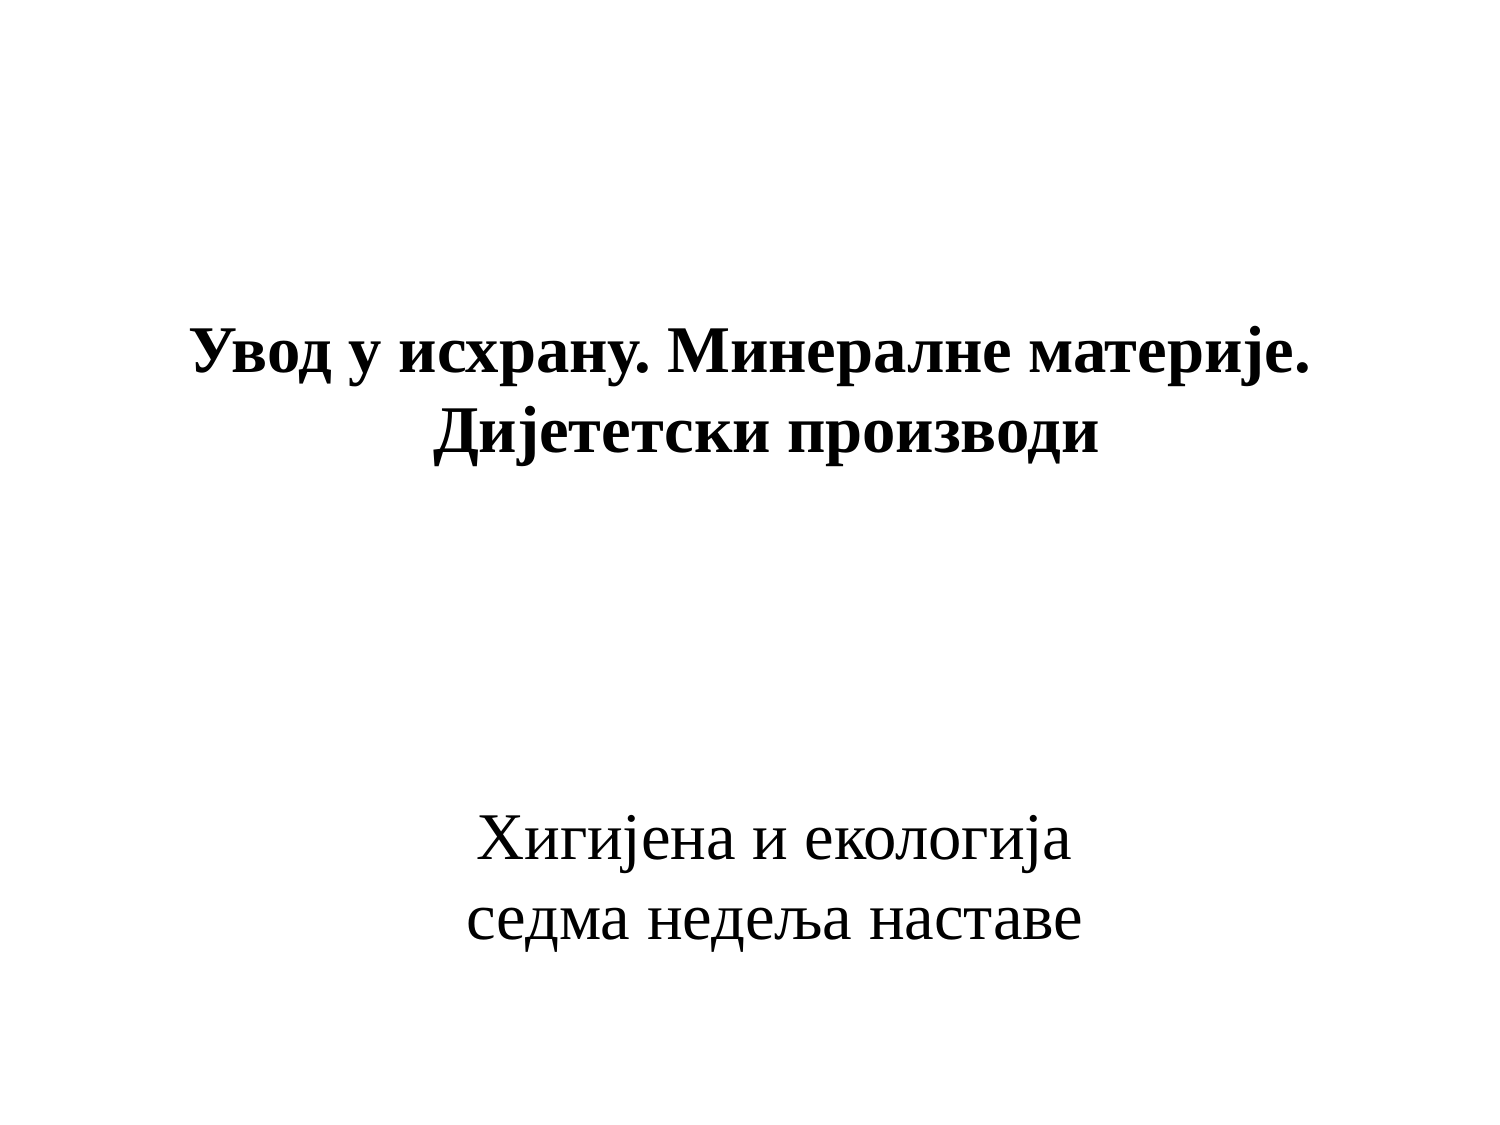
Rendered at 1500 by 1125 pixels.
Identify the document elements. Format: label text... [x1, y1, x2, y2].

list Увод у исхрану. Минералне материје. Дијететски производи Хигијена и екологија седма недеља наставе [75, 208, 1425, 1118]
